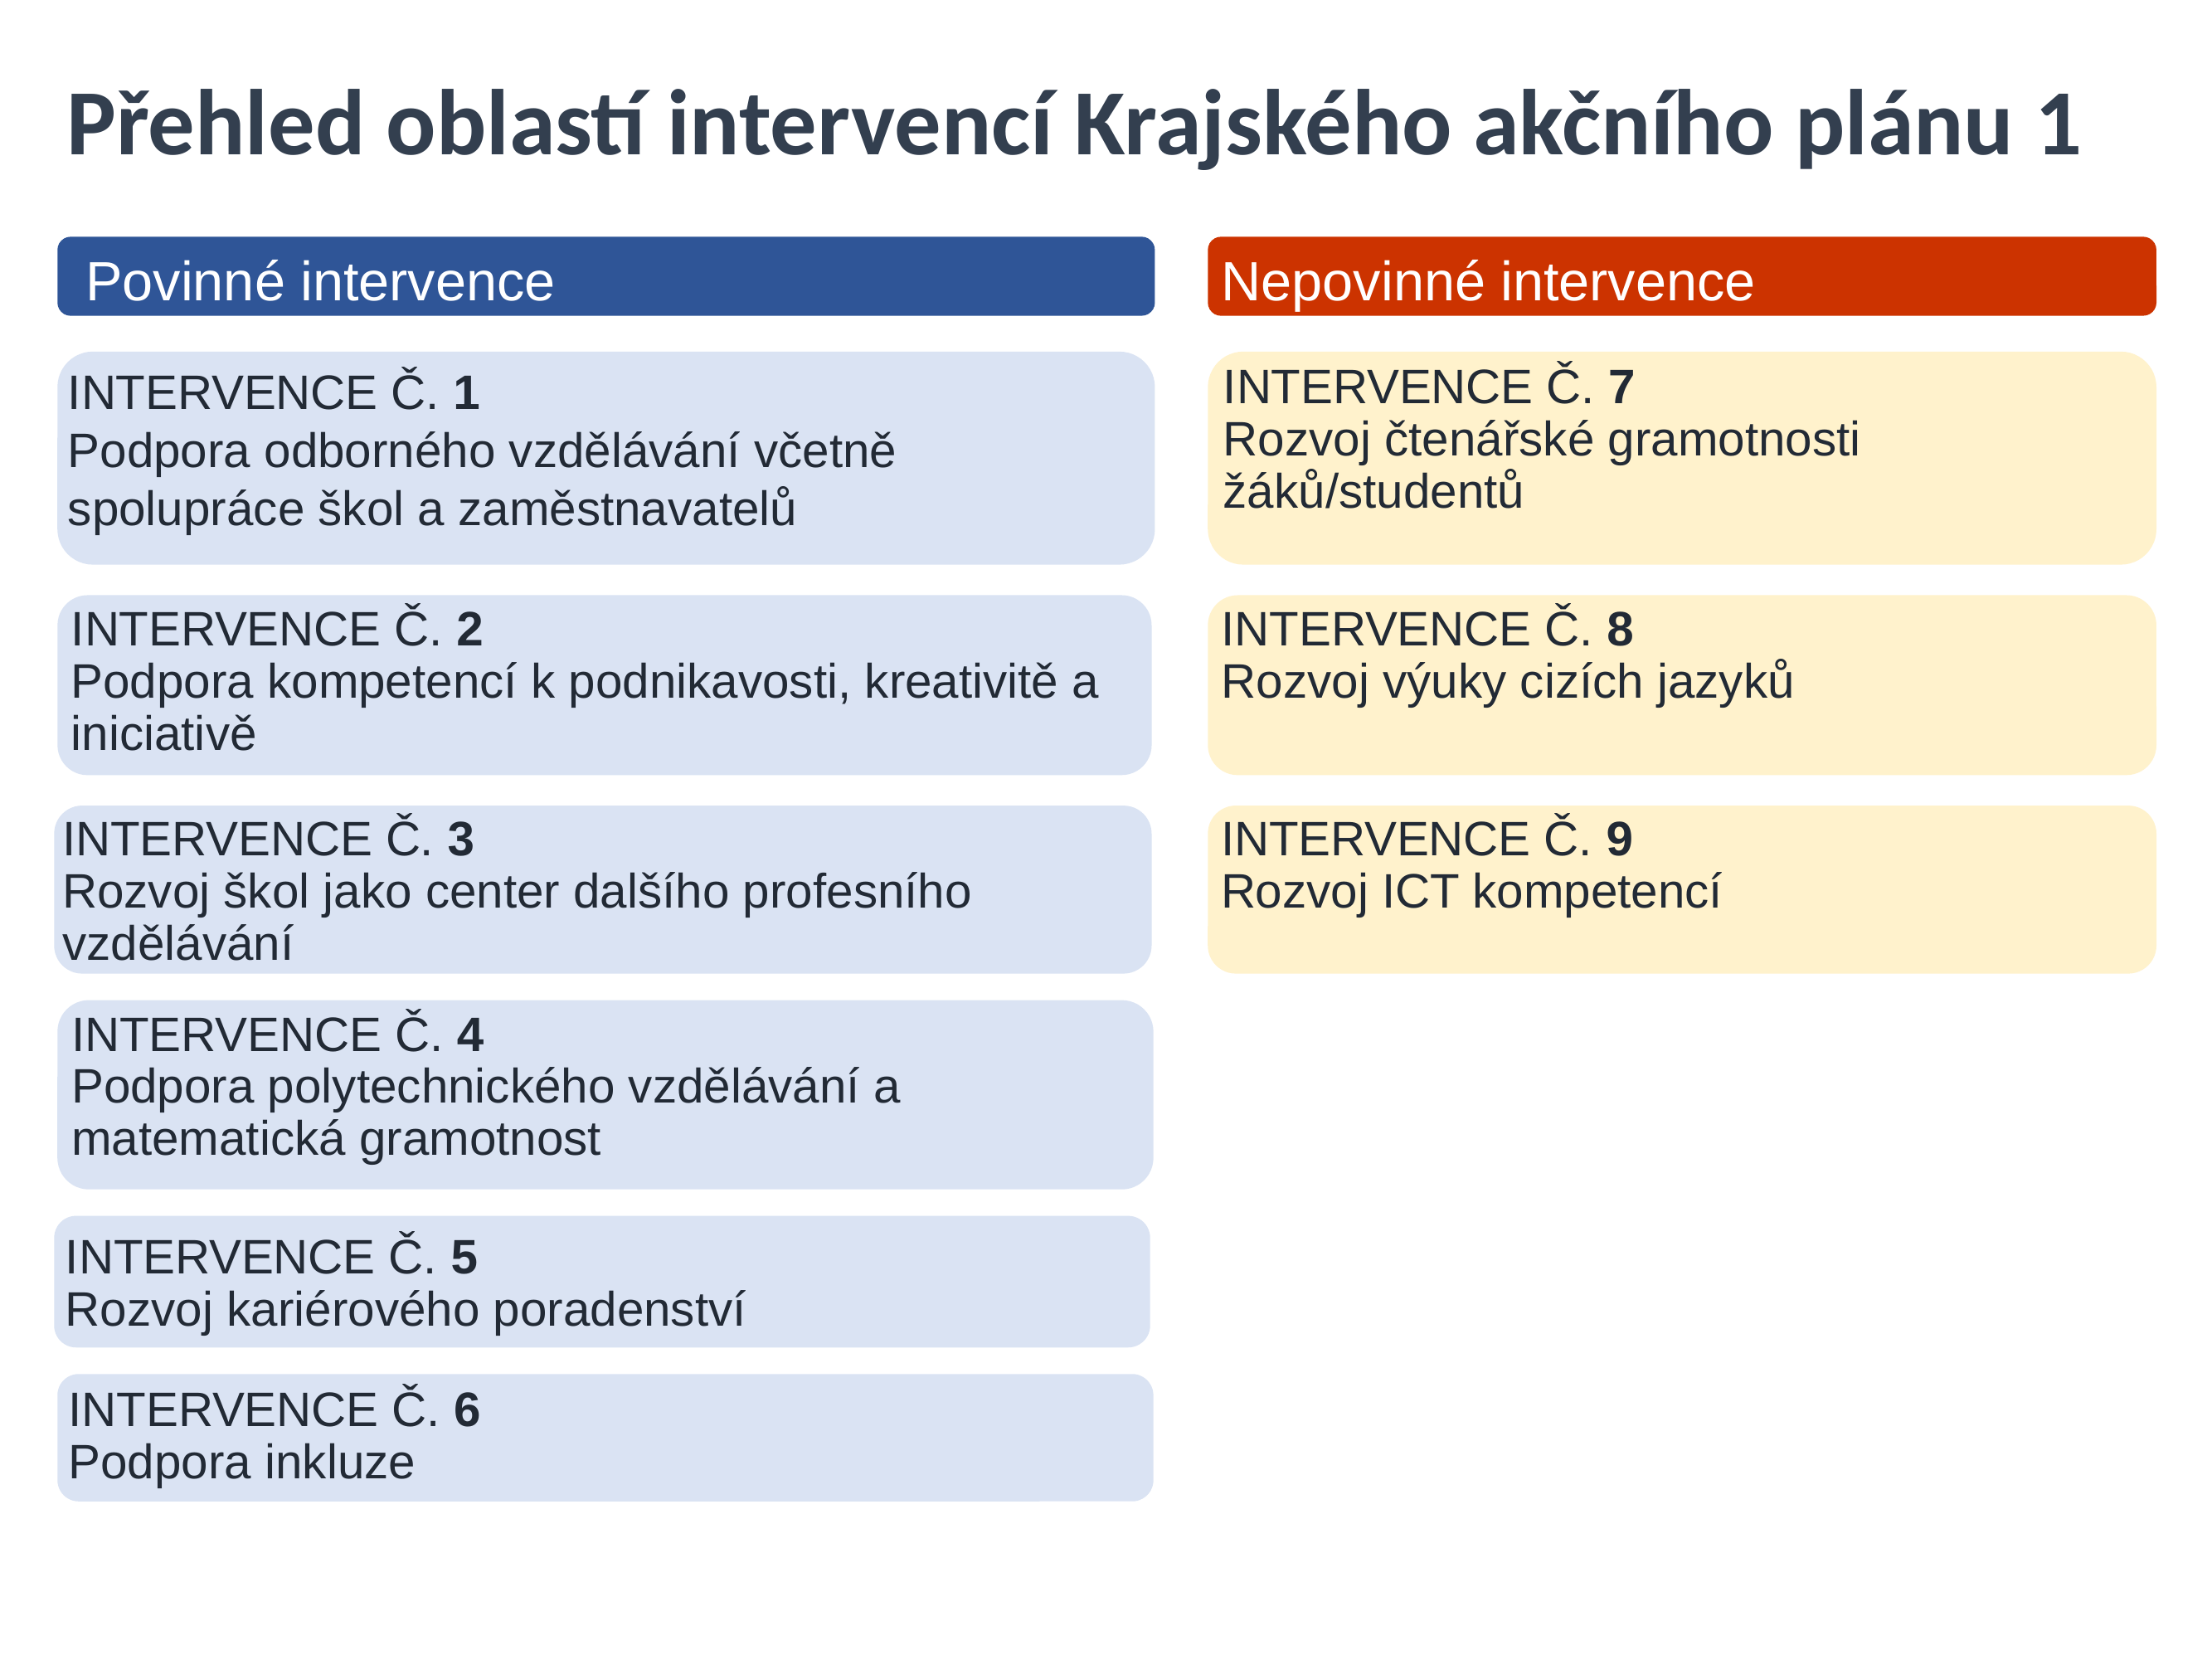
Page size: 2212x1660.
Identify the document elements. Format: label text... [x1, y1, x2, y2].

text_box INTERVENCE Č. 1 Podpora odborného vzdělávání včetně spolupráce škol a zaměstnavatelů [56, 350, 1156, 566]
text_box INTERVENCE Č. 7 Rozvoj čtenářské gramotnosti žáků/studentů [1207, 350, 2158, 566]
text_box INTERVENCE Č. 4 Podpora polytechnického vzdělávání a matematická gramotnost [56, 999, 1155, 1190]
text_box INTERVENCE Č. 5 Rozvoj kariérového poradenství [53, 1215, 1151, 1349]
text_box INTERVENCE Č. 9 Rozvoj ICT kompetencí [1207, 805, 2158, 975]
text_box Nepovinné intervence [1207, 236, 2158, 317]
text_box Povinné intervence [56, 236, 1156, 317]
text_box INTERVENCE Č. 2 Podpora kompetencí k podnikavosti, kreativitě a iniciativě [56, 594, 1153, 776]
text_box INTERVENCE Č. 6 Podpora inkluze [56, 1373, 1155, 1502]
title Přehled oblastí intervencí Krajského akčního plánu 1 [54, 57, 2156, 202]
text_box INTERVENCE Č. 8 Rozvoj výuky cizích jazyků [1207, 594, 2158, 776]
text_box INTERVENCE Č. 3 Rozvoj škol jako center dalšího profesního vzdělávání [53, 805, 1153, 975]
